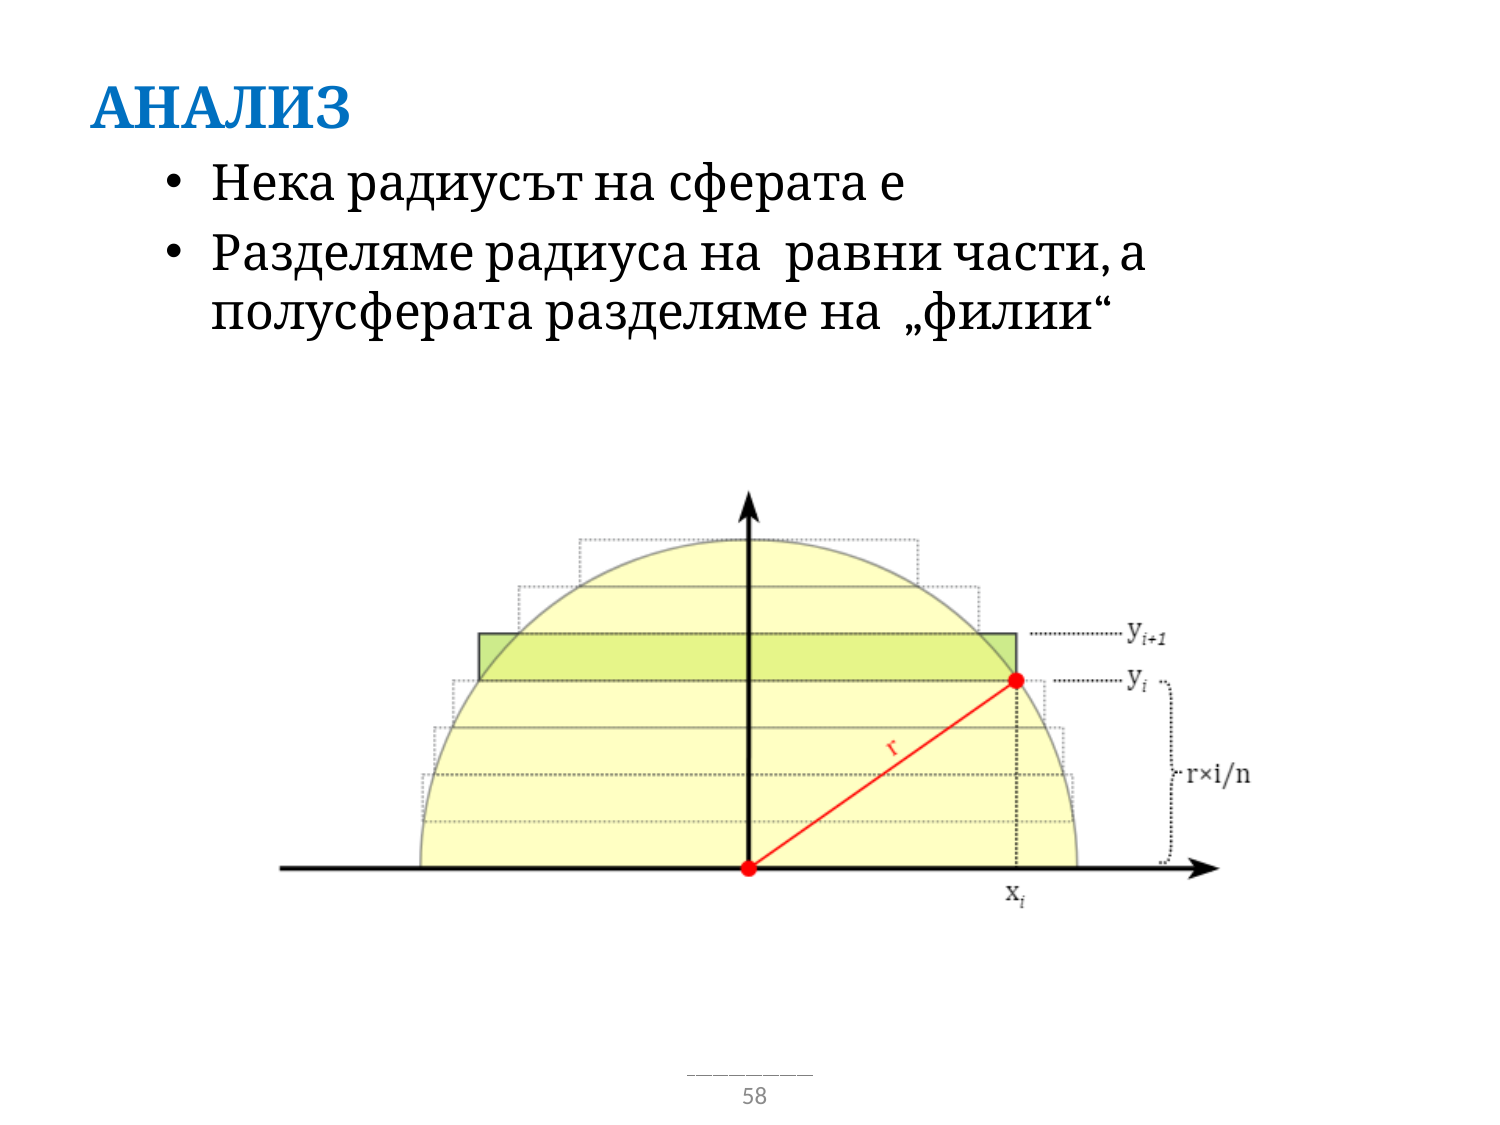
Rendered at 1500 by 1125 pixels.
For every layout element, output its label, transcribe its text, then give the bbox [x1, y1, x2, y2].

slide_number 58 [579, 1065, 930, 1125]
picture [260, 473, 1326, 913]
